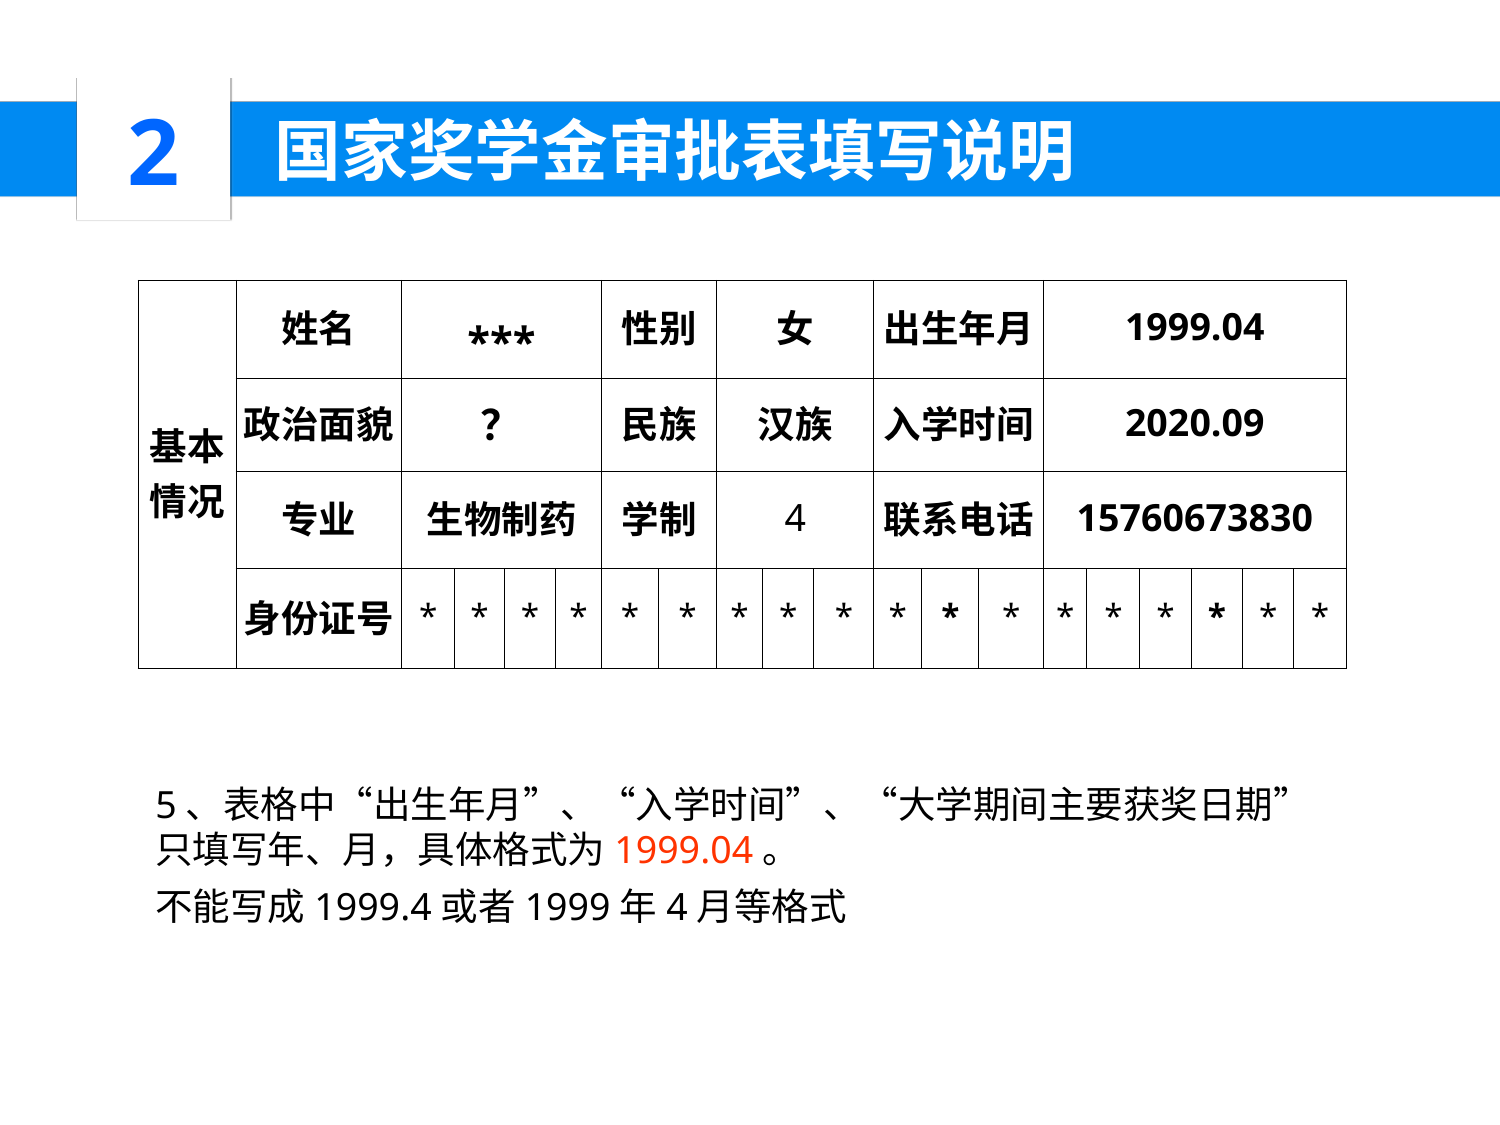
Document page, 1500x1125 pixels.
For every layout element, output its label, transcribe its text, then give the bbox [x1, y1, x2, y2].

table_cell * [1294, 569, 1346, 668]
table_cell * [979, 569, 1043, 668]
text_box 国家奖学金审批表填写说明 [0, 101, 76, 197]
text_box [76, 78, 231, 221]
text_box 5、表格中“出生年月”、“入学时间”、“大学期间主要获奖日期”只填写年、月，具体格式为1999.04。 不能写成1999.4或者1999年4月等格式 [140, 773, 1358, 936]
text_box [123, 668, 1471, 729]
table_cell * [402, 569, 454, 668]
table_cell * [1087, 569, 1139, 668]
table_cell * [659, 569, 716, 668]
table_cell 学制 [602, 472, 716, 568]
table_cell * [717, 569, 762, 668]
text_box 国家奖学金审批表填写说明 [233, 101, 1500, 197]
table_cell 专业 [237, 472, 401, 568]
table_header *** [402, 281, 601, 378]
table_header 出生年月 [874, 281, 1043, 378]
table_cell 政治面貌 [237, 379, 401, 471]
table_cell ？ [402, 379, 601, 471]
table_cell * [1140, 569, 1191, 668]
table_cell * [874, 569, 921, 668]
table_header 基本 情况 [139, 281, 236, 668]
table_cell 4 [717, 472, 873, 568]
table_cell 汉族 [717, 379, 873, 471]
table_header 姓名 [237, 281, 401, 378]
table_header 女 [717, 281, 873, 378]
table_cell * [602, 569, 658, 668]
table_cell 生物制药 [402, 472, 601, 568]
table_cell * [1044, 569, 1086, 668]
table_cell * [1192, 569, 1242, 668]
table_cell 2020.09 [1044, 379, 1346, 471]
table_cell 民族 [602, 379, 716, 471]
table_cell 入学时间 [874, 379, 1043, 471]
table_cell * [763, 569, 813, 668]
table_cell * [505, 569, 555, 668]
table_cell 15760673830 [1044, 472, 1346, 568]
table_cell 联系电话 [874, 472, 1043, 568]
table_header 性别 [602, 281, 716, 378]
table_cell * [814, 569, 873, 668]
table_cell * [556, 569, 601, 668]
table_cell * [922, 569, 978, 668]
table_cell 身份证号 [237, 569, 401, 668]
table_cell * [455, 569, 504, 668]
table_header 1999.04 [1044, 281, 1346, 378]
table_cell * [1243, 569, 1293, 668]
